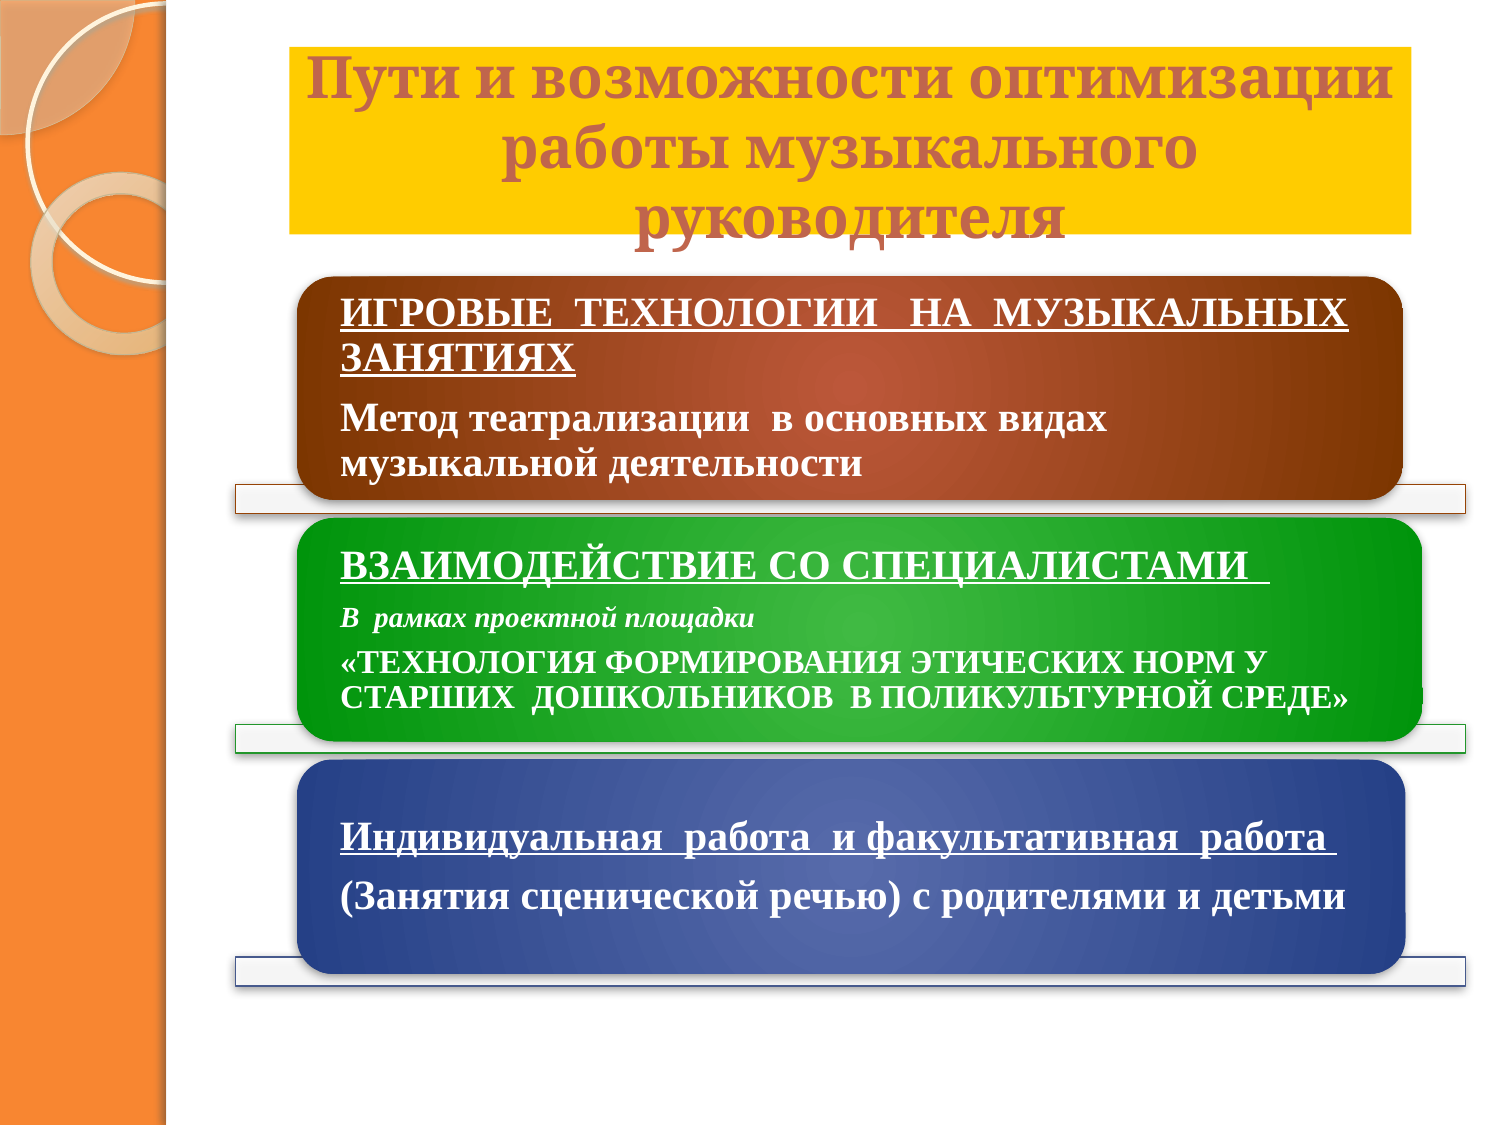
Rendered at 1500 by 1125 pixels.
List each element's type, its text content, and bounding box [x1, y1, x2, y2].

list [235, 237, 1466, 1026]
title Пути и возможности оптимизации работы музыкального руководителя [289, 46, 1412, 234]
